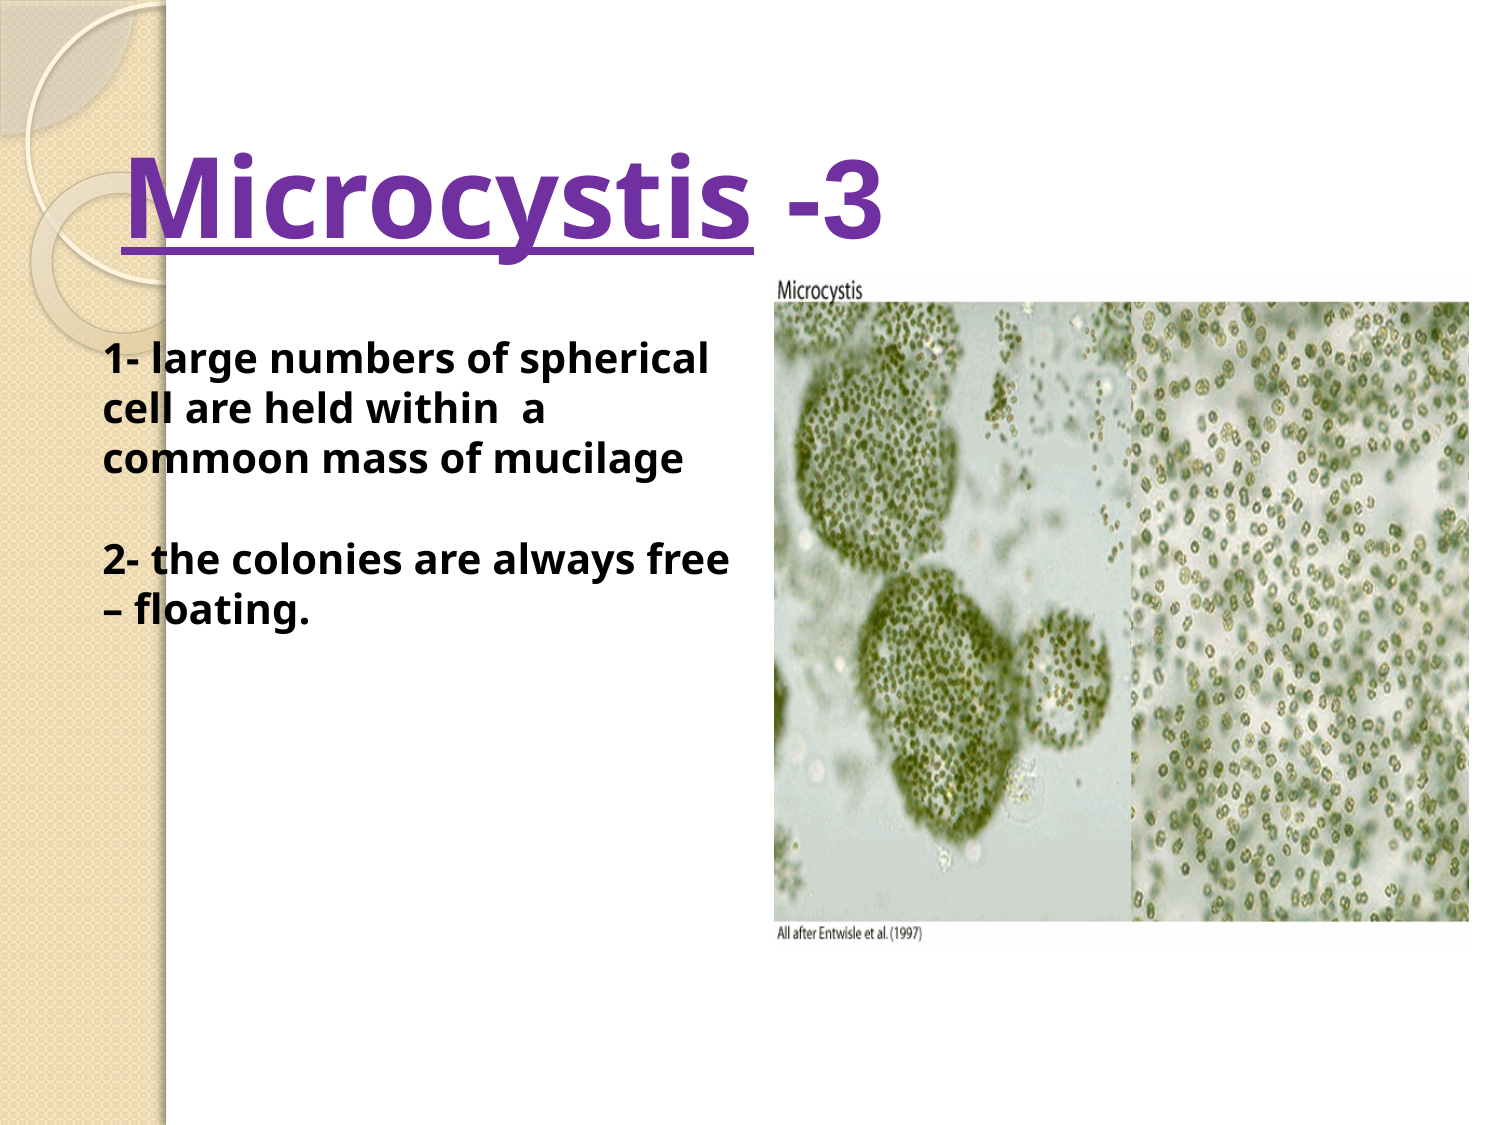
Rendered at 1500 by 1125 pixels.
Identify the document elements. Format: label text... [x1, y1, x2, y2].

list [774, 274, 1469, 948]
title 3- Microcystis [75, 112, 1425, 275]
text_box 1- large numbers of spherical cell are held within a commoon mass of mucilage 2- the colonies are always free – floating. [87, 324, 763, 640]
